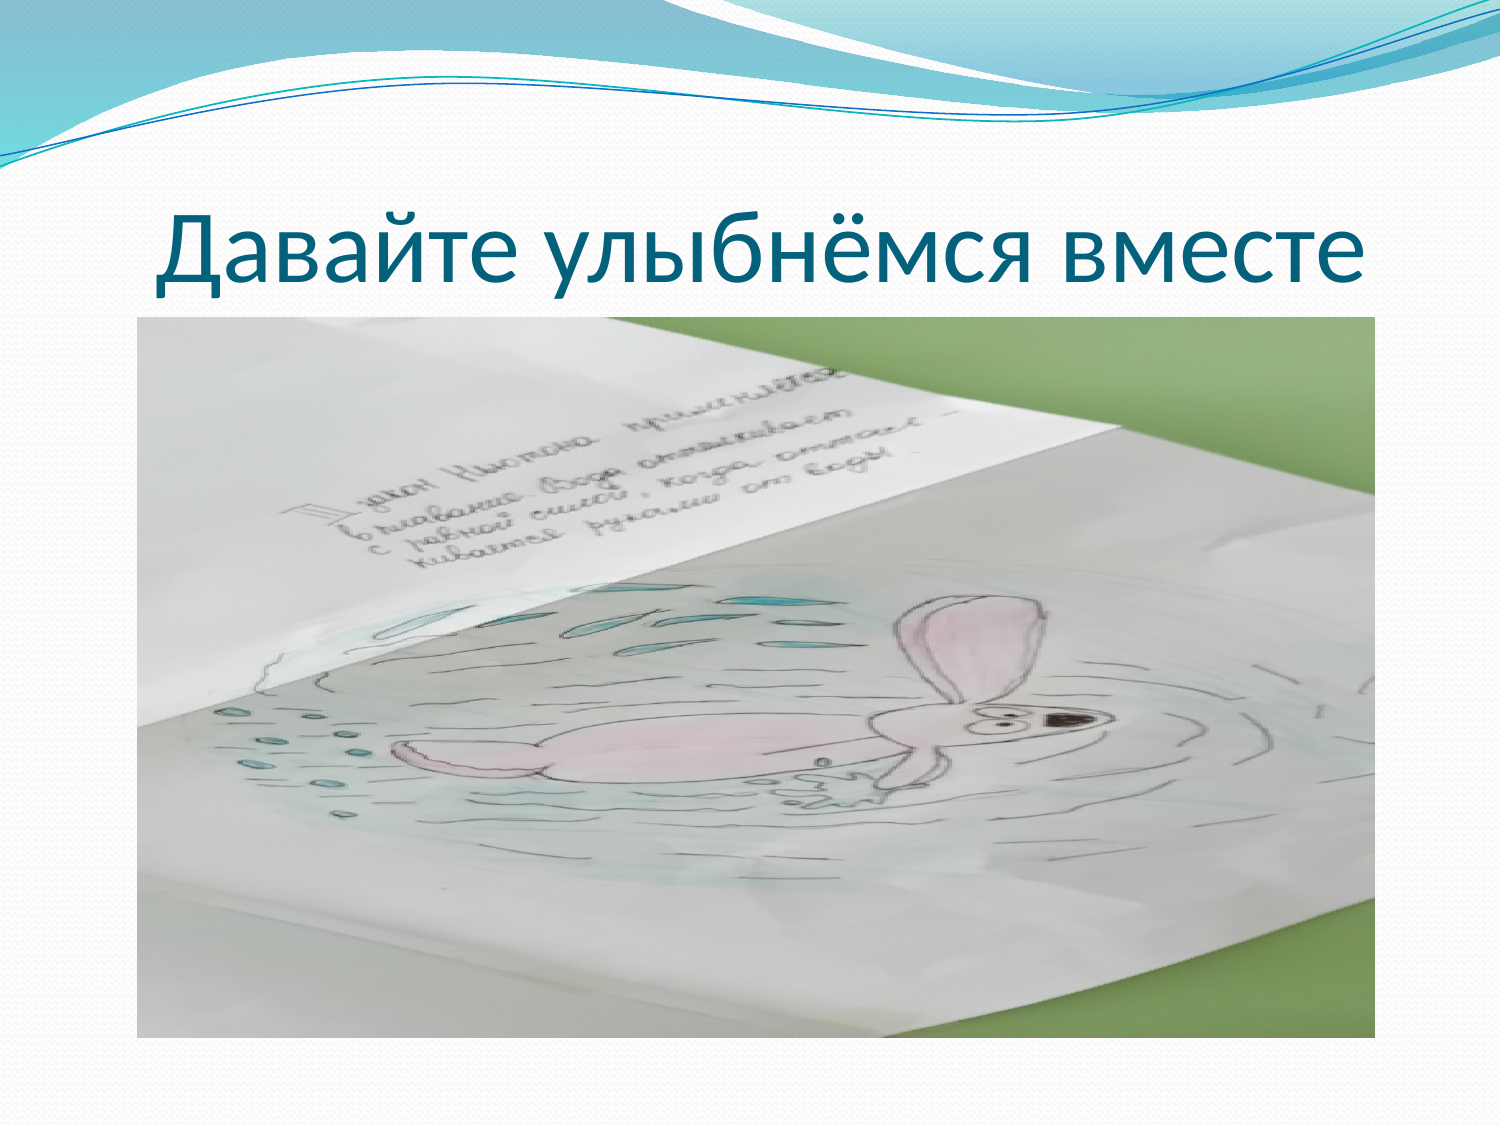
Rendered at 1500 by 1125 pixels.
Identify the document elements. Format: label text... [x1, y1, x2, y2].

title Давайте улыбнёмся вместе [75, 115, 1425, 303]
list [137, 317, 1376, 1038]
